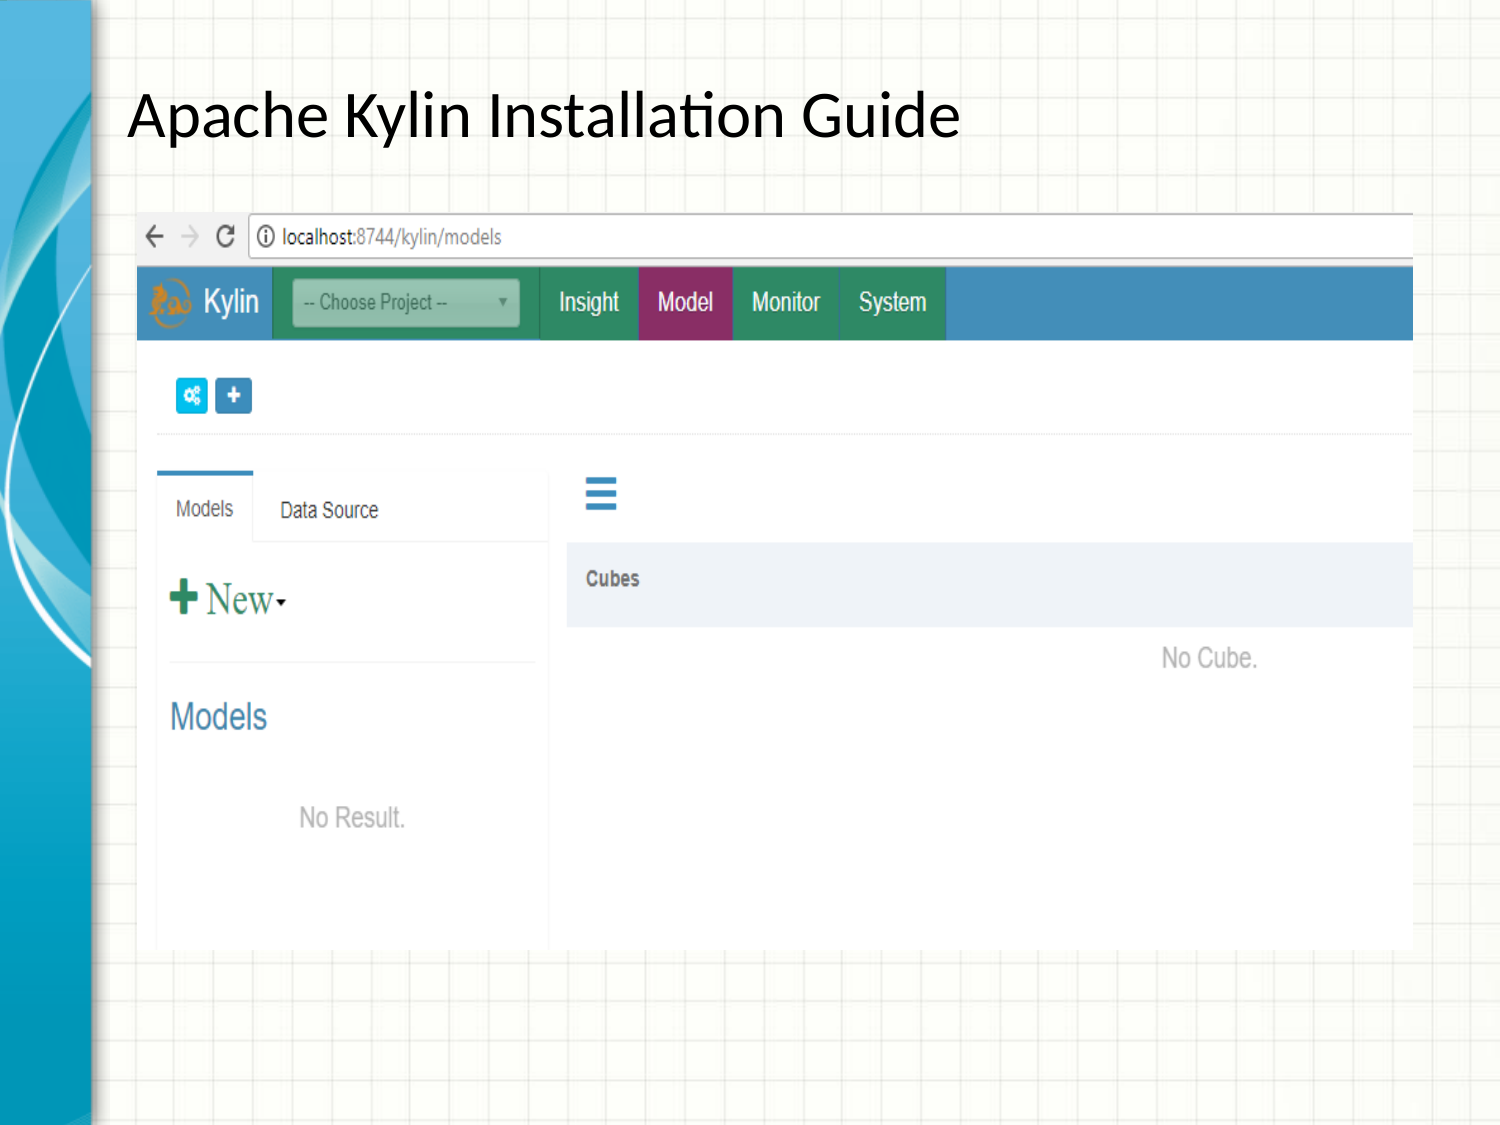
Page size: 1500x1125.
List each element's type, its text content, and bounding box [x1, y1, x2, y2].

title Apache Kylin Installation Guide [112, 50, 1438, 173]
picture [0, 0, 1500, 1125]
